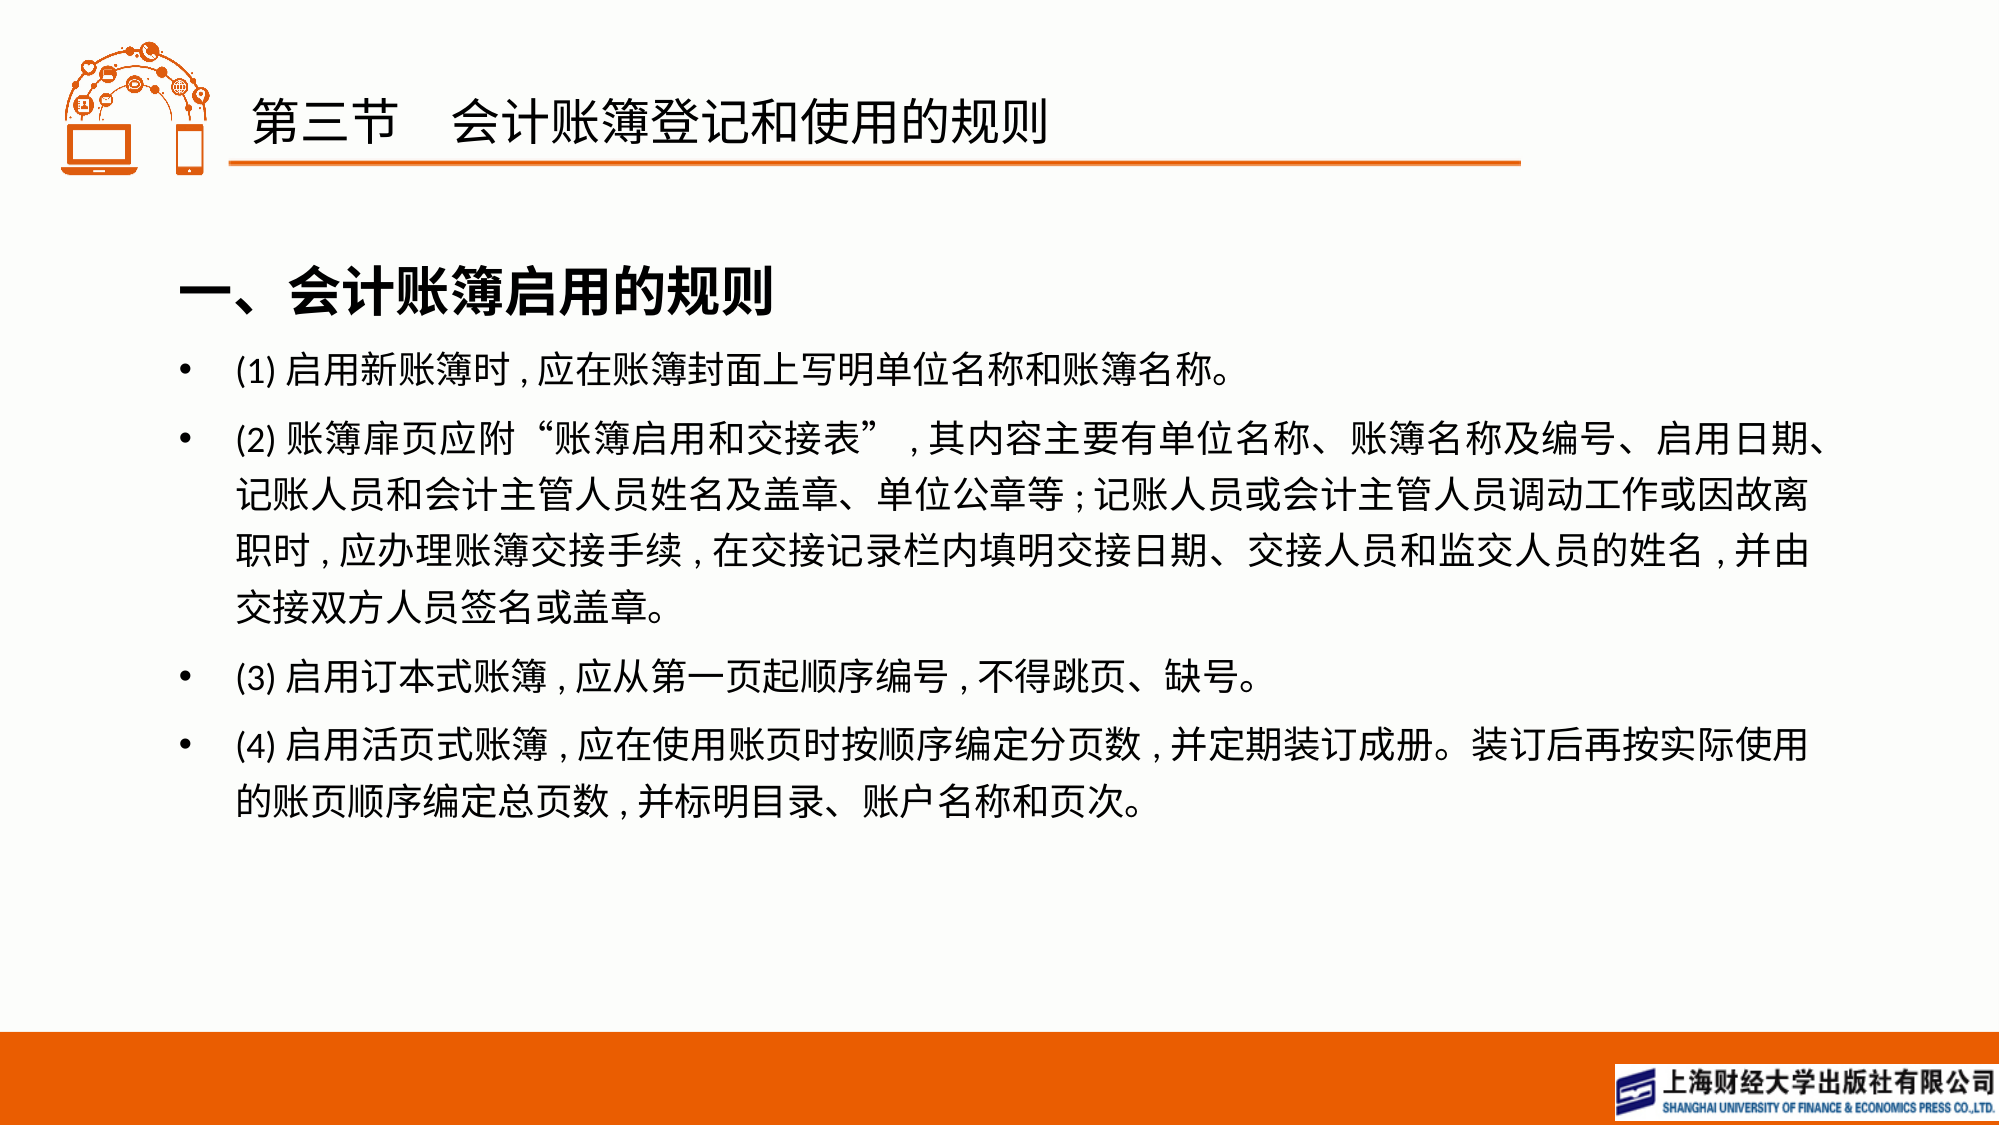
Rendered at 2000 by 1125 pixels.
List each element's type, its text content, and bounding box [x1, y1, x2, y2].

picture [0, 0, 2000, 1125]
list 一、会计账簿启用的规则 (1)启用新账簿时,应在账簿封面上写明单位名称和账簿名称。 (2)账簿扉页应附“账簿启用和交接表”,其内容主要有单位名称、账簿名称及编号、启用日期、记账人员和会计主管人员姓名及盖章、单位公章等;记账人员或会计主管人员调动工作或因故离职时,应办理账簿交接手续,在交接记录栏内填明交接日期、交接人员和监交人员的姓名,并由交接双方人员签名或盖章。 (3)启用订本式账簿,应从第一页起顺序编号,不得跳页、缺号。 (4)启用活页式账簿,应在使用账页时按顺序编定分页数,并定期装订成册。装订后再按实际使用的账页顺序编定总页数,并标明目录、账户名称和页次。 [163, 227, 1826, 1049]
title 第三节 会计账簿登记和使用的规则 [235, 82, 1605, 189]
